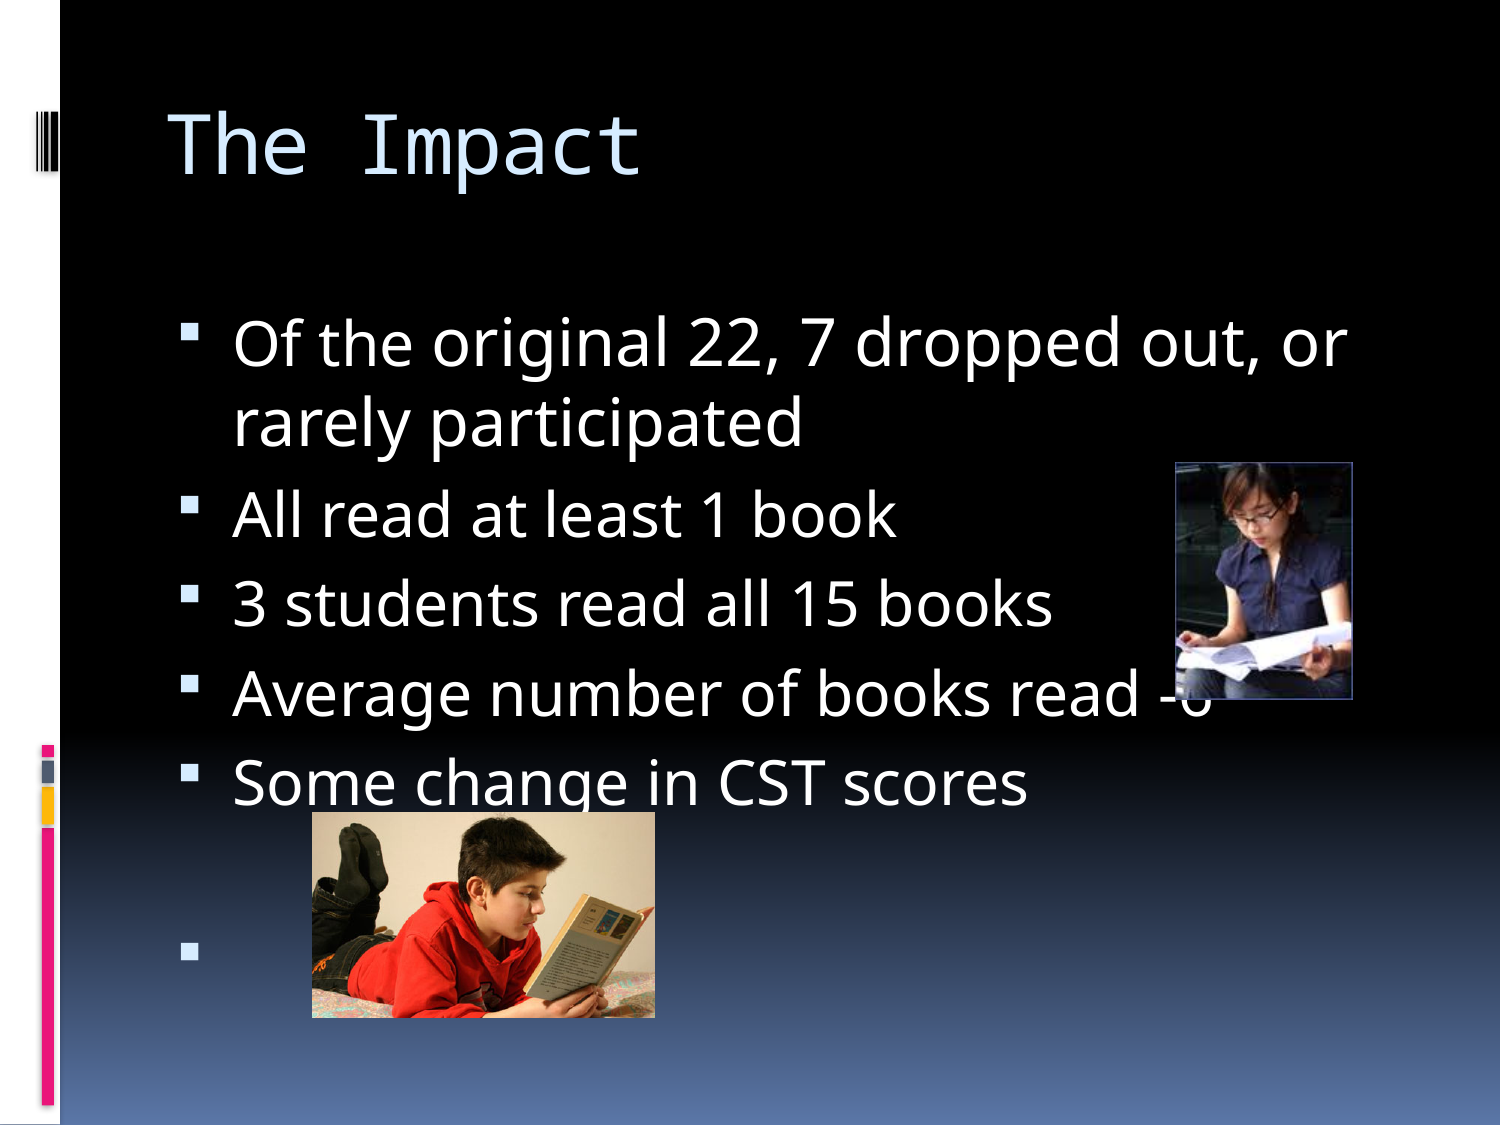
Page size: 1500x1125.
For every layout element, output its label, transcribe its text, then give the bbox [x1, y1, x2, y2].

title The Impact [150, 83, 1425, 234]
list Of the original 22, 7 dropped out, or rarely participated All read at least 1 book 3 students read all 15 books Average number of books read -6 Some change in CST scores [150, 292, 1425, 1043]
picture [312, 812, 655, 1018]
picture [1174, 462, 1353, 701]
